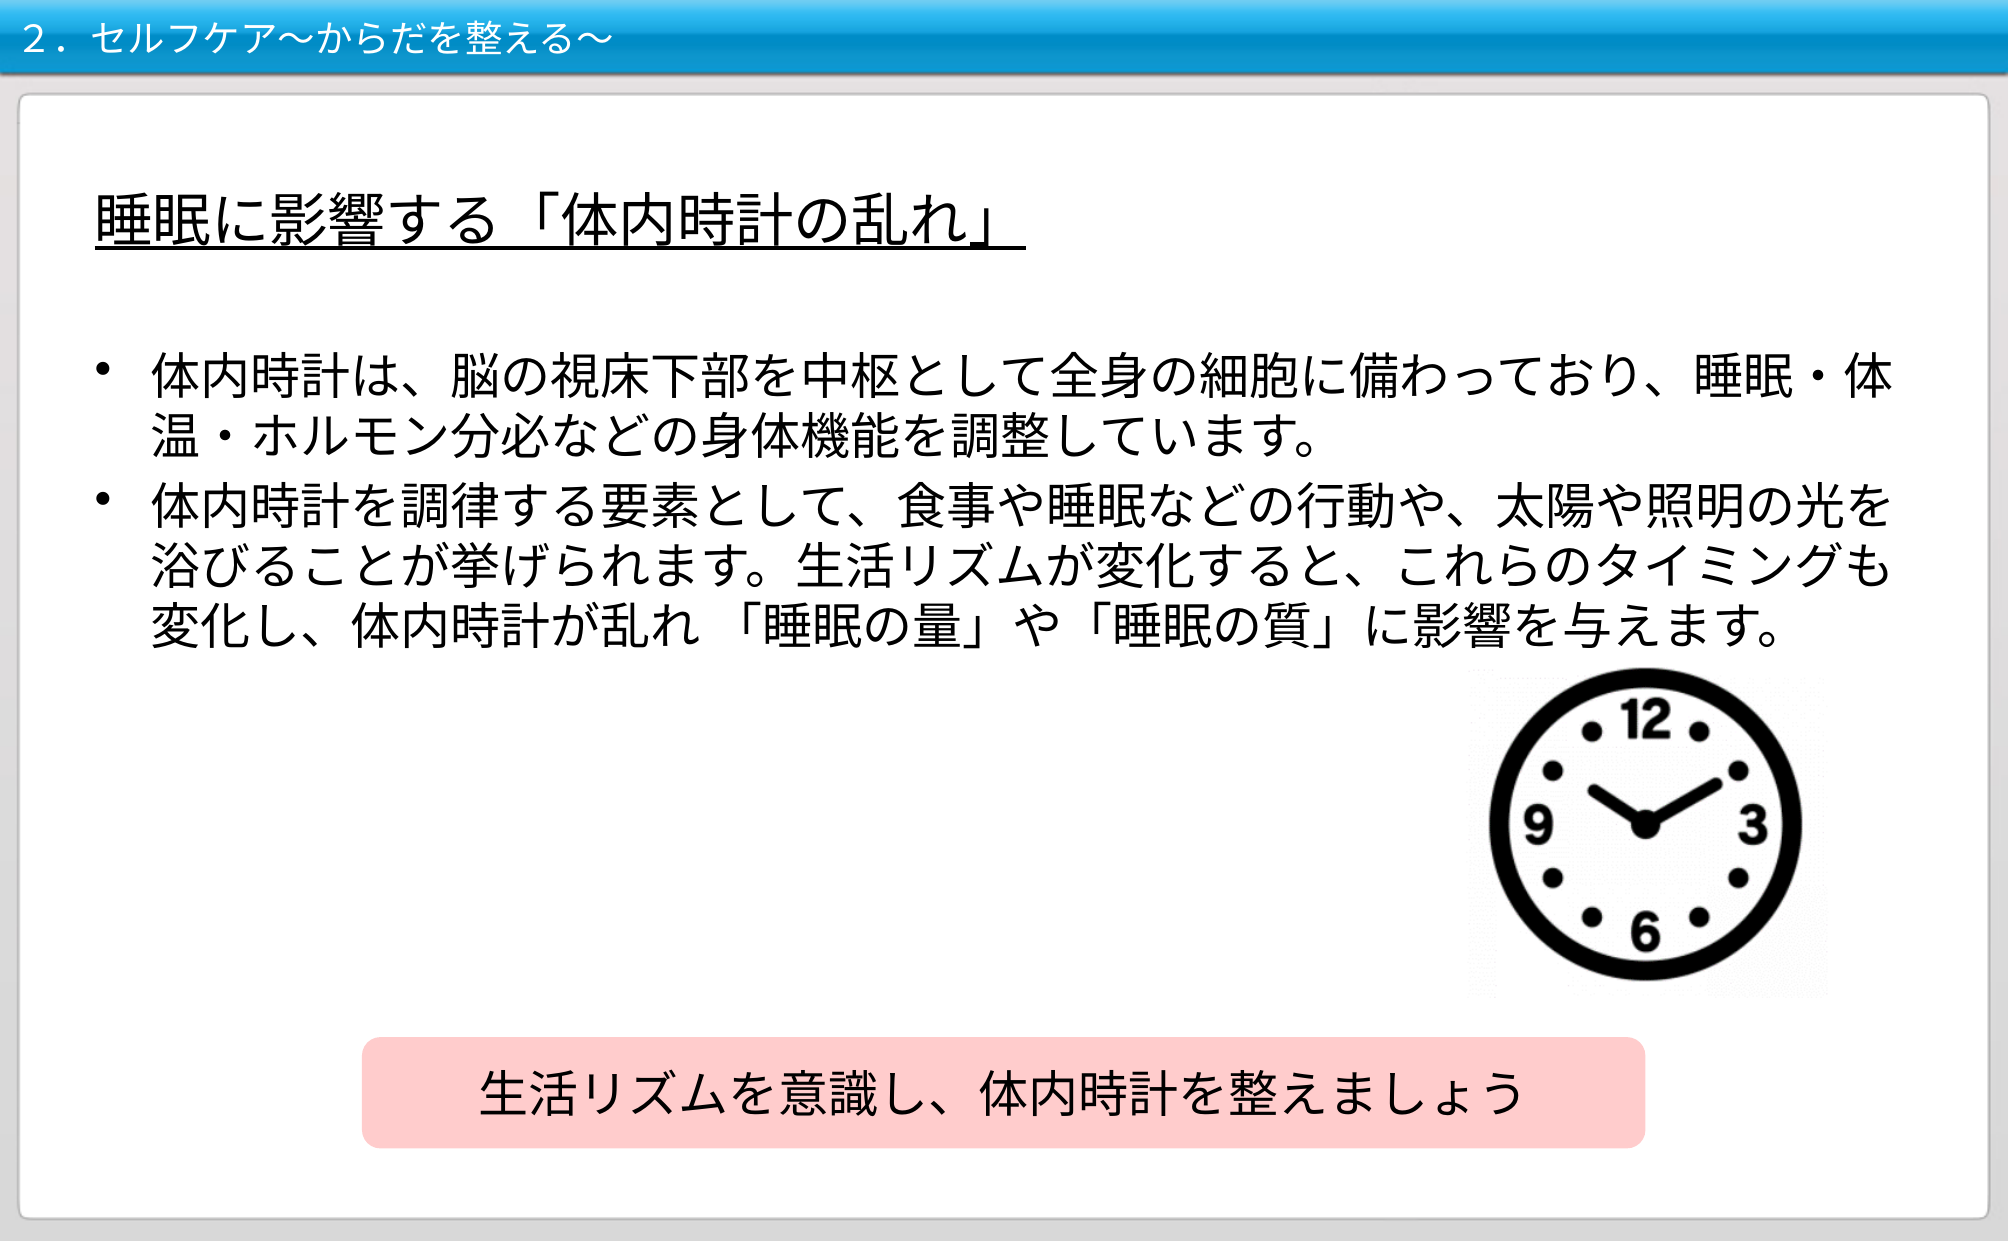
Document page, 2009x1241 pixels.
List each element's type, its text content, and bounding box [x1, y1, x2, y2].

text_box 生活リズムを意識し、体内時計を整えましょう [359, 1034, 1648, 1151]
picture [0, 76, 2008, 1241]
list 睡眠に影響する「体内時計の乱れ」 体内時計は、脳の視床下部を中枢として全身の細胞に備わっており、睡眠・体温・ホルモン分必などの身体機能を調整しています。 体内時計を調律する要素として、食事や睡眠などの行動や、太陽や照明の光を浴びることが挙げられます。生活リズムが変化すると、これらのタイミングも変化し、体内時計が乱れ 「睡眠の量」や「睡眠の質」に影響を与えます。 [35, 124, 1958, 1188]
title ２．セルフケア～からだを整える～ [0, 0, 2008, 76]
